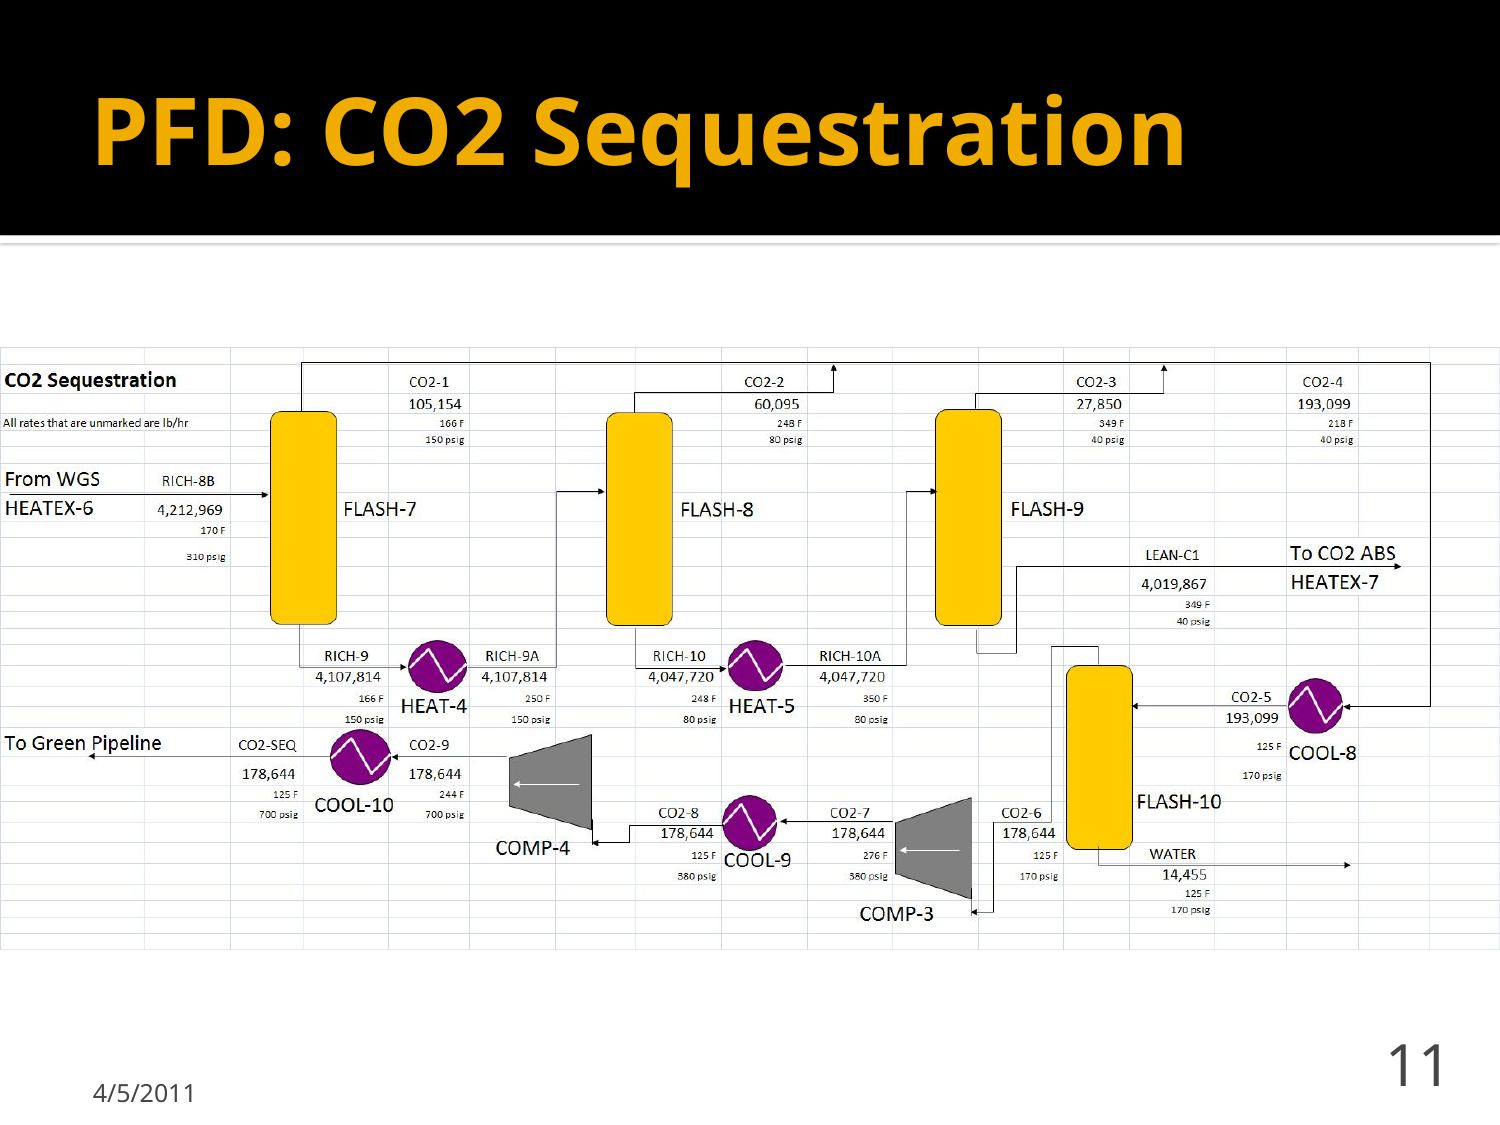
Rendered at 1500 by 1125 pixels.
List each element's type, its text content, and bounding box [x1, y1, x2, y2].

slide_number 11 [1345, 1062, 1467, 1108]
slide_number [75, 1062, 425, 1108]
picture [0, 347, 1500, 950]
title PFD: CO2 Sequestration [75, 25, 1425, 231]
